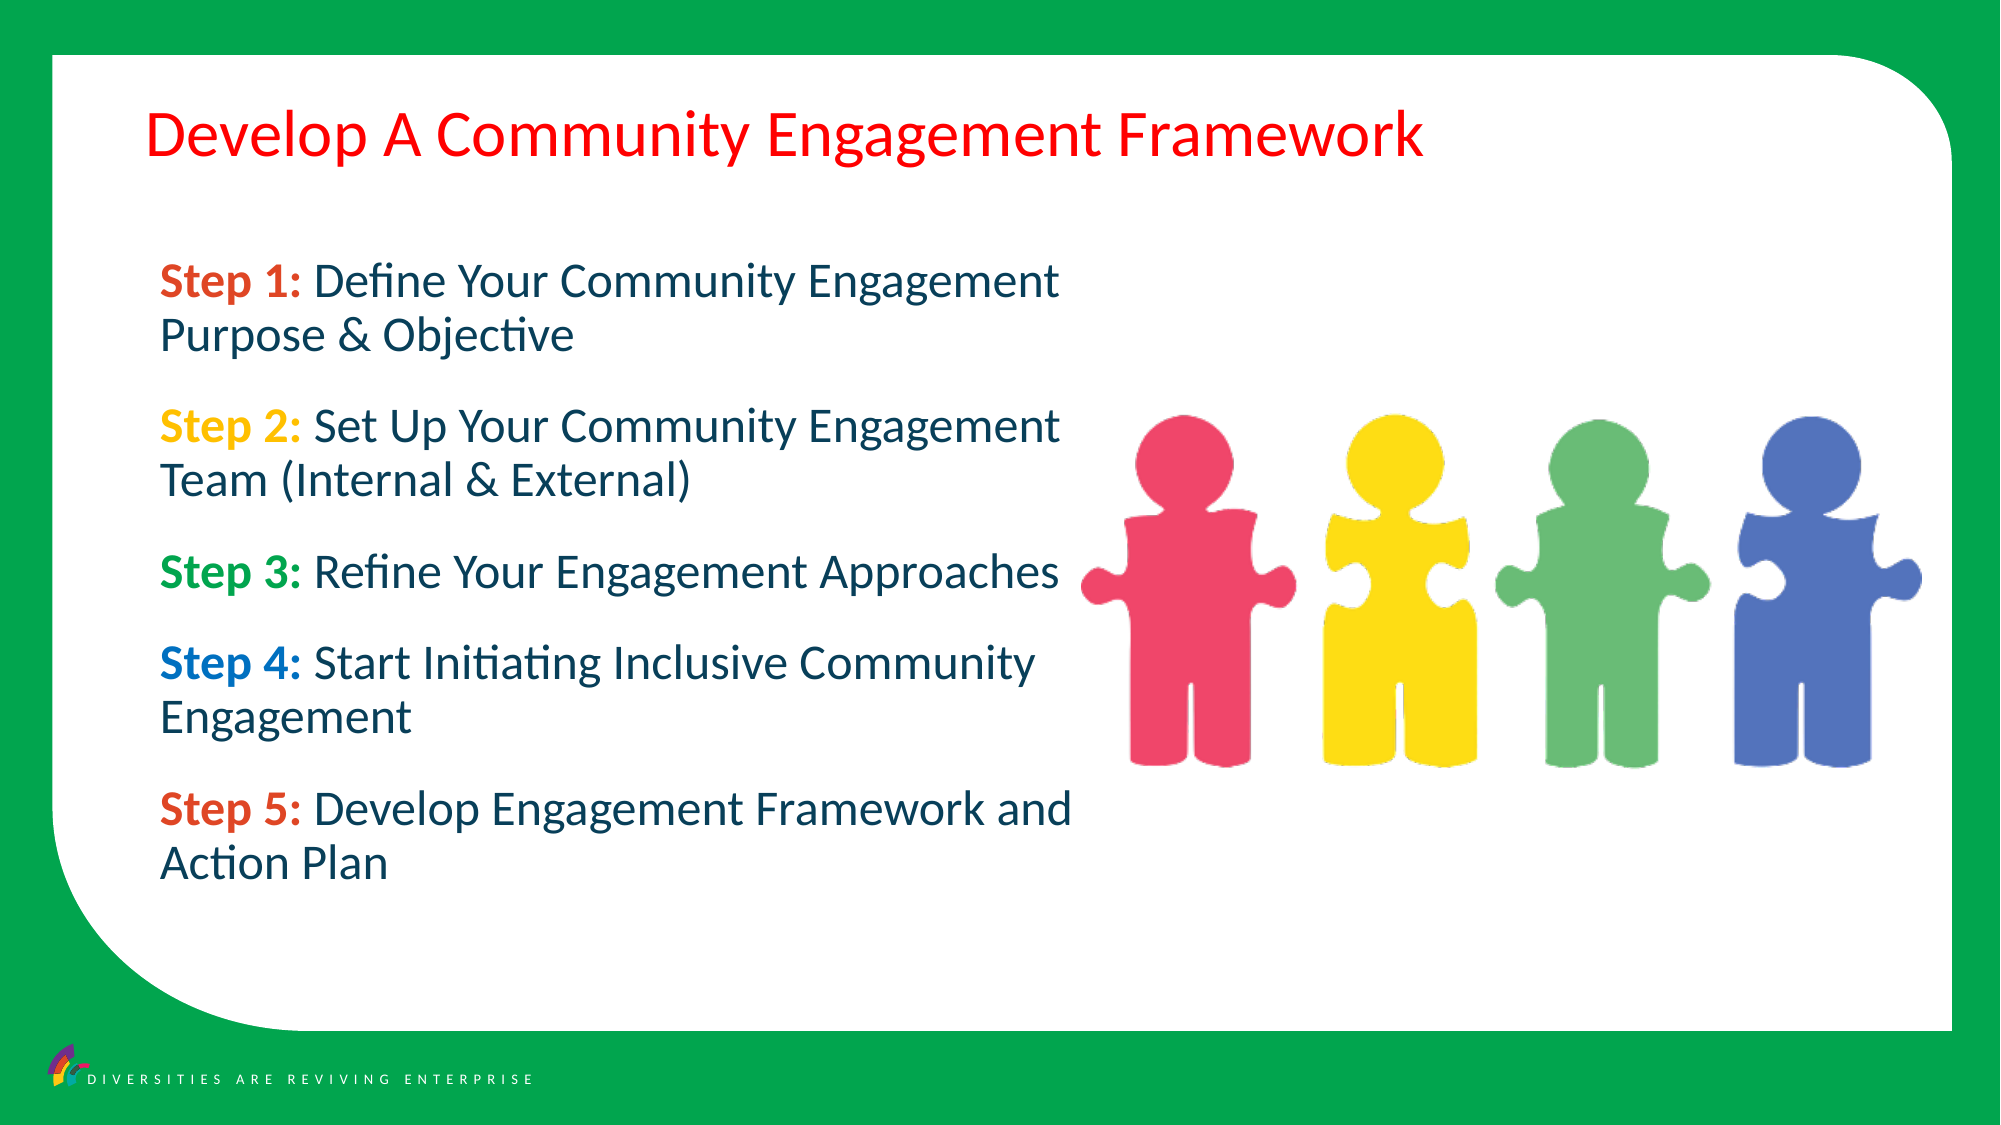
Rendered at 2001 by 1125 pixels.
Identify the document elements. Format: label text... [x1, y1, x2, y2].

list Step 1: Define Your Community Engagement Purpose & Objective Step 2: Set Up Your Community Engagement Team (Internal & External) Step 3: Refine Your Engagement Approaches Step 4: Start Initiating Inclusive Community Engagement Step 5: Develop Engagement Framework and Action Plan [145, 246, 1188, 879]
picture [1081, 381, 1922, 802]
list Develop A Community Engagement Framework [130, 91, 1869, 224]
